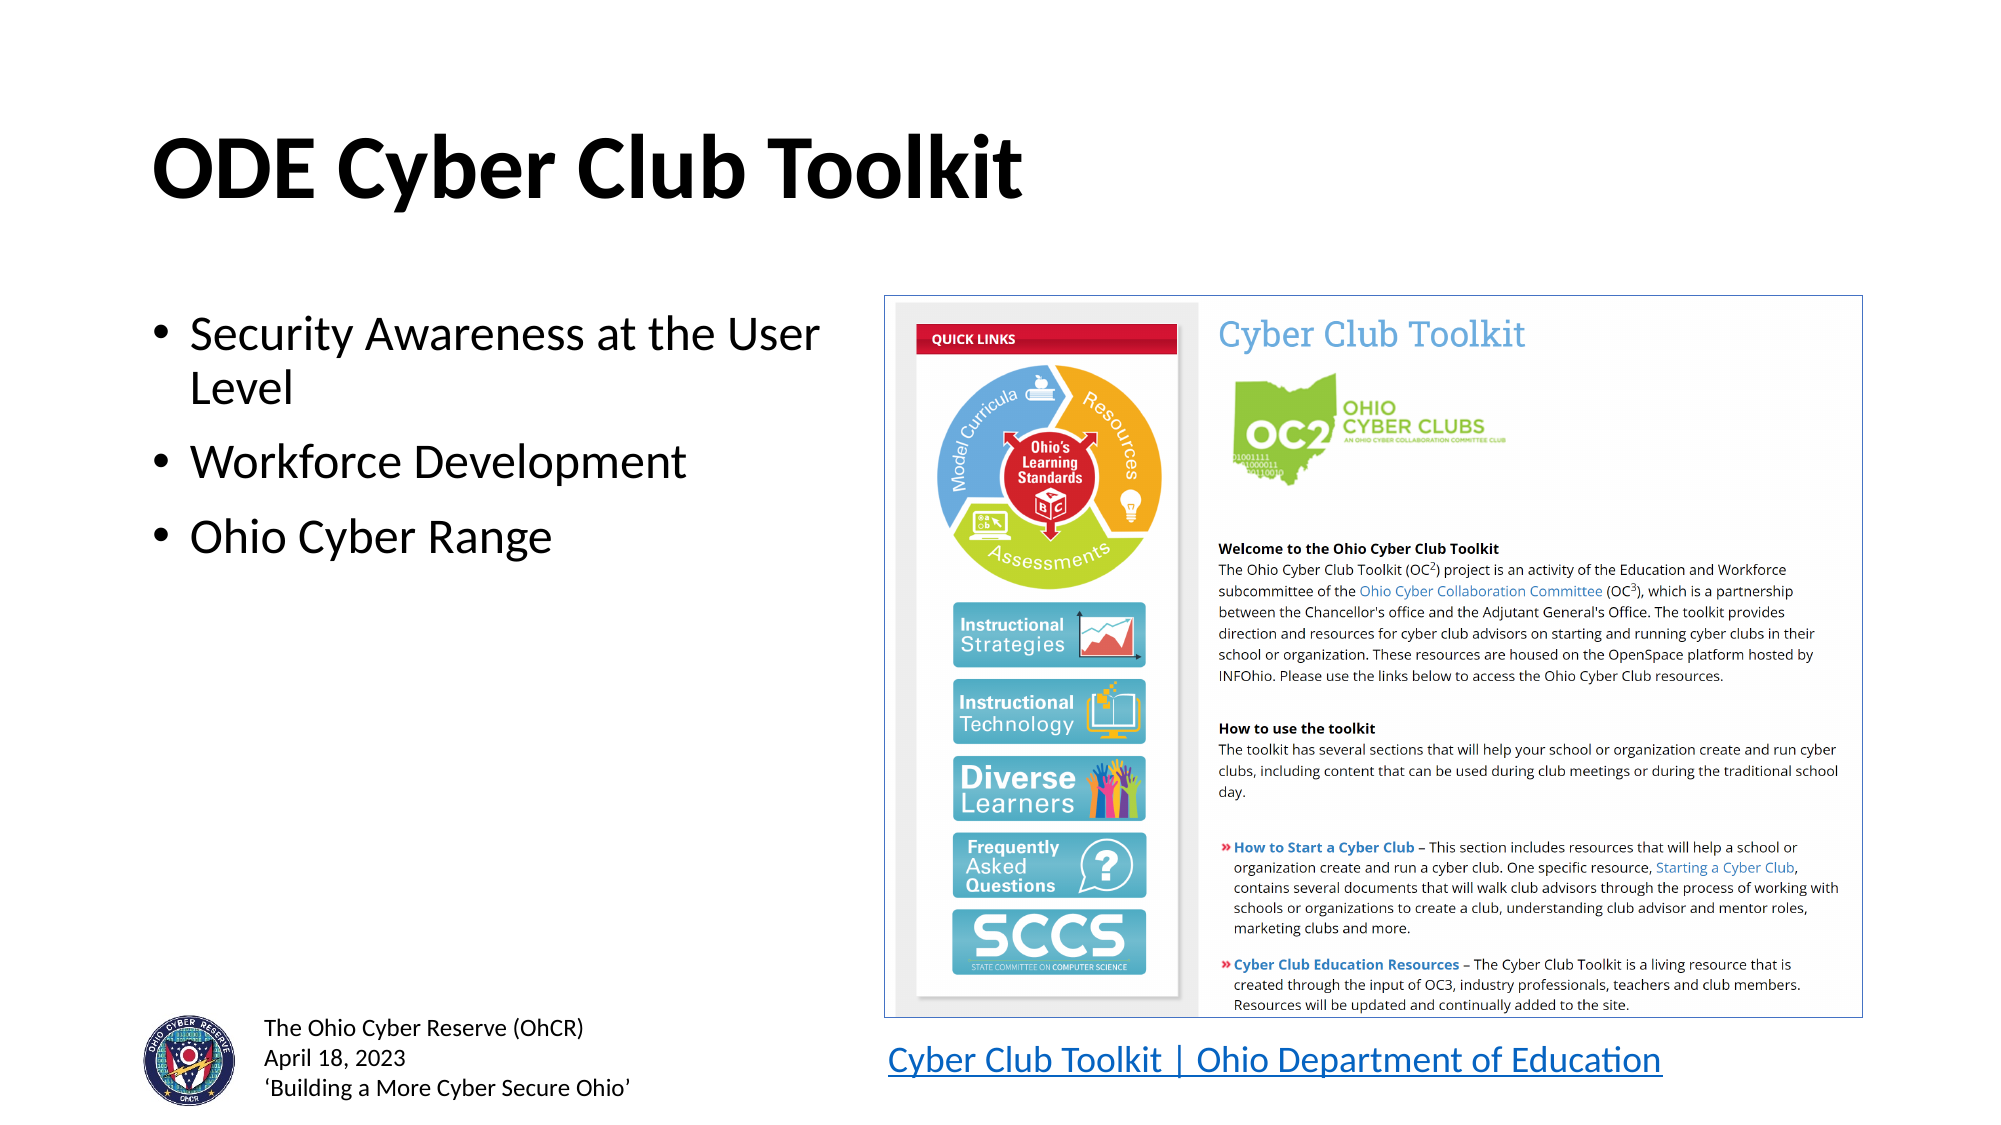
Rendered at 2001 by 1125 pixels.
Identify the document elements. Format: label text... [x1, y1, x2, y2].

text_box The Ohio Cyber Reserve (OhCR) April 18, 2023 ‘Building a More Cyber Secure Ohio’ [249, 1004, 647, 1109]
text_box Cyber Club Toolkit | Ohio Department of Education [873, 1027, 1874, 1088]
list Security Awareness at the User Level Workforce Development Ohio Cyber Range [137, 299, 869, 943]
picture [884, 295, 1863, 1018]
picture [140, 1013, 238, 1108]
title ODE Cyber Club Toolkit [137, 59, 1863, 278]
